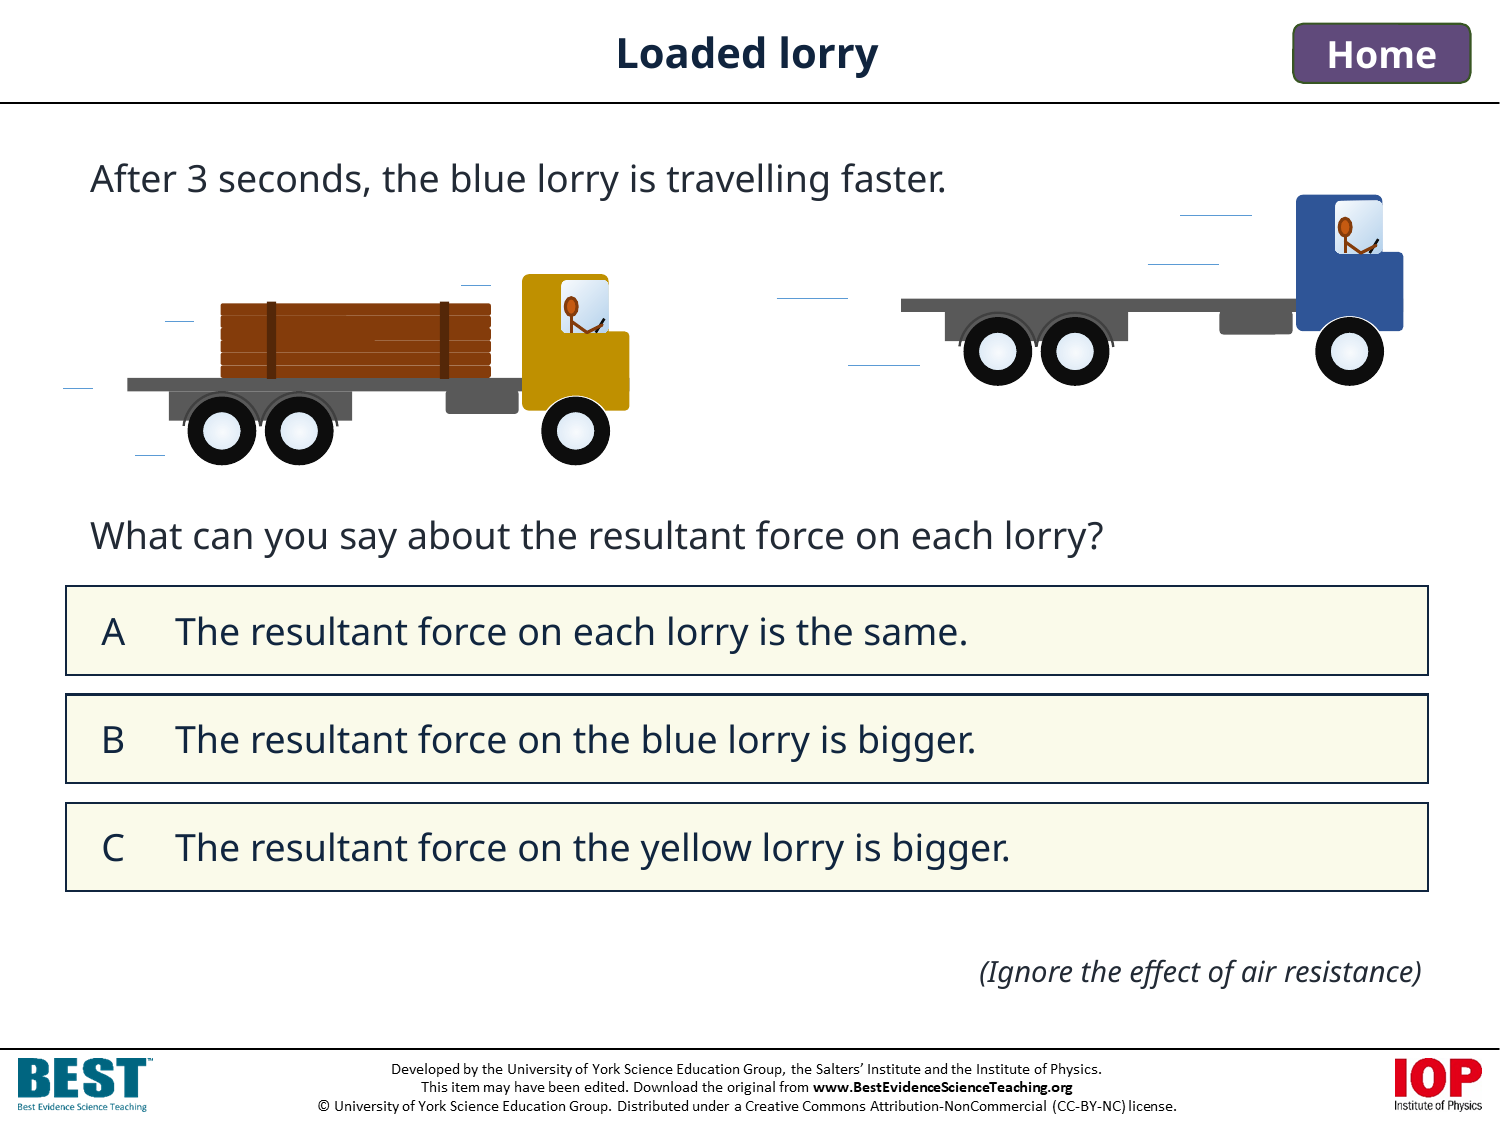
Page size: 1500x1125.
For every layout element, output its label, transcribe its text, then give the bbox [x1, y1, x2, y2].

picture [0, 102, 1500, 1125]
text_box Home [1292, 22, 1472, 84]
text_box Loaded lorry [23, 4, 1471, 99]
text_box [63, 274, 630, 471]
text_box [776, 194, 1404, 392]
